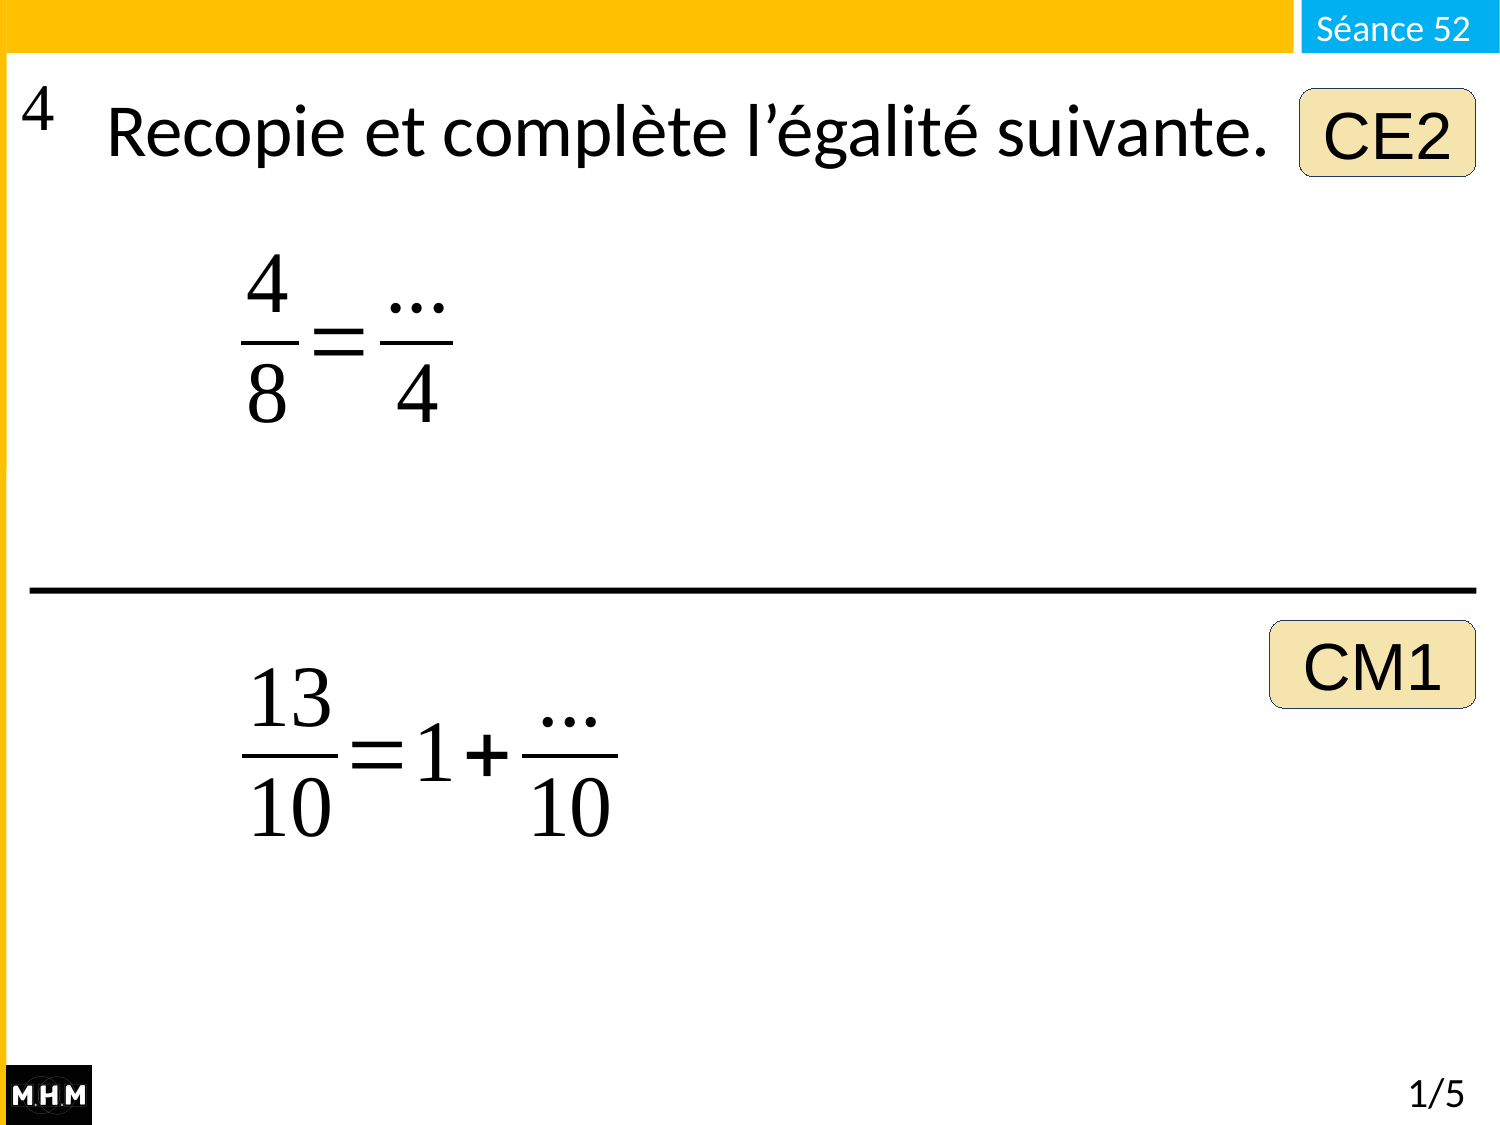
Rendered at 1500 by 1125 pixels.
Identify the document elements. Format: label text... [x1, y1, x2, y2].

list 1/5 [1373, 1064, 1500, 1125]
title Recopie et complète l’égalité suivante. [91, 60, 1385, 212]
picture [6, 1065, 92, 1125]
text_box CM1 [1269, 620, 1476, 709]
text_box CE2 [1299, 88, 1476, 177]
